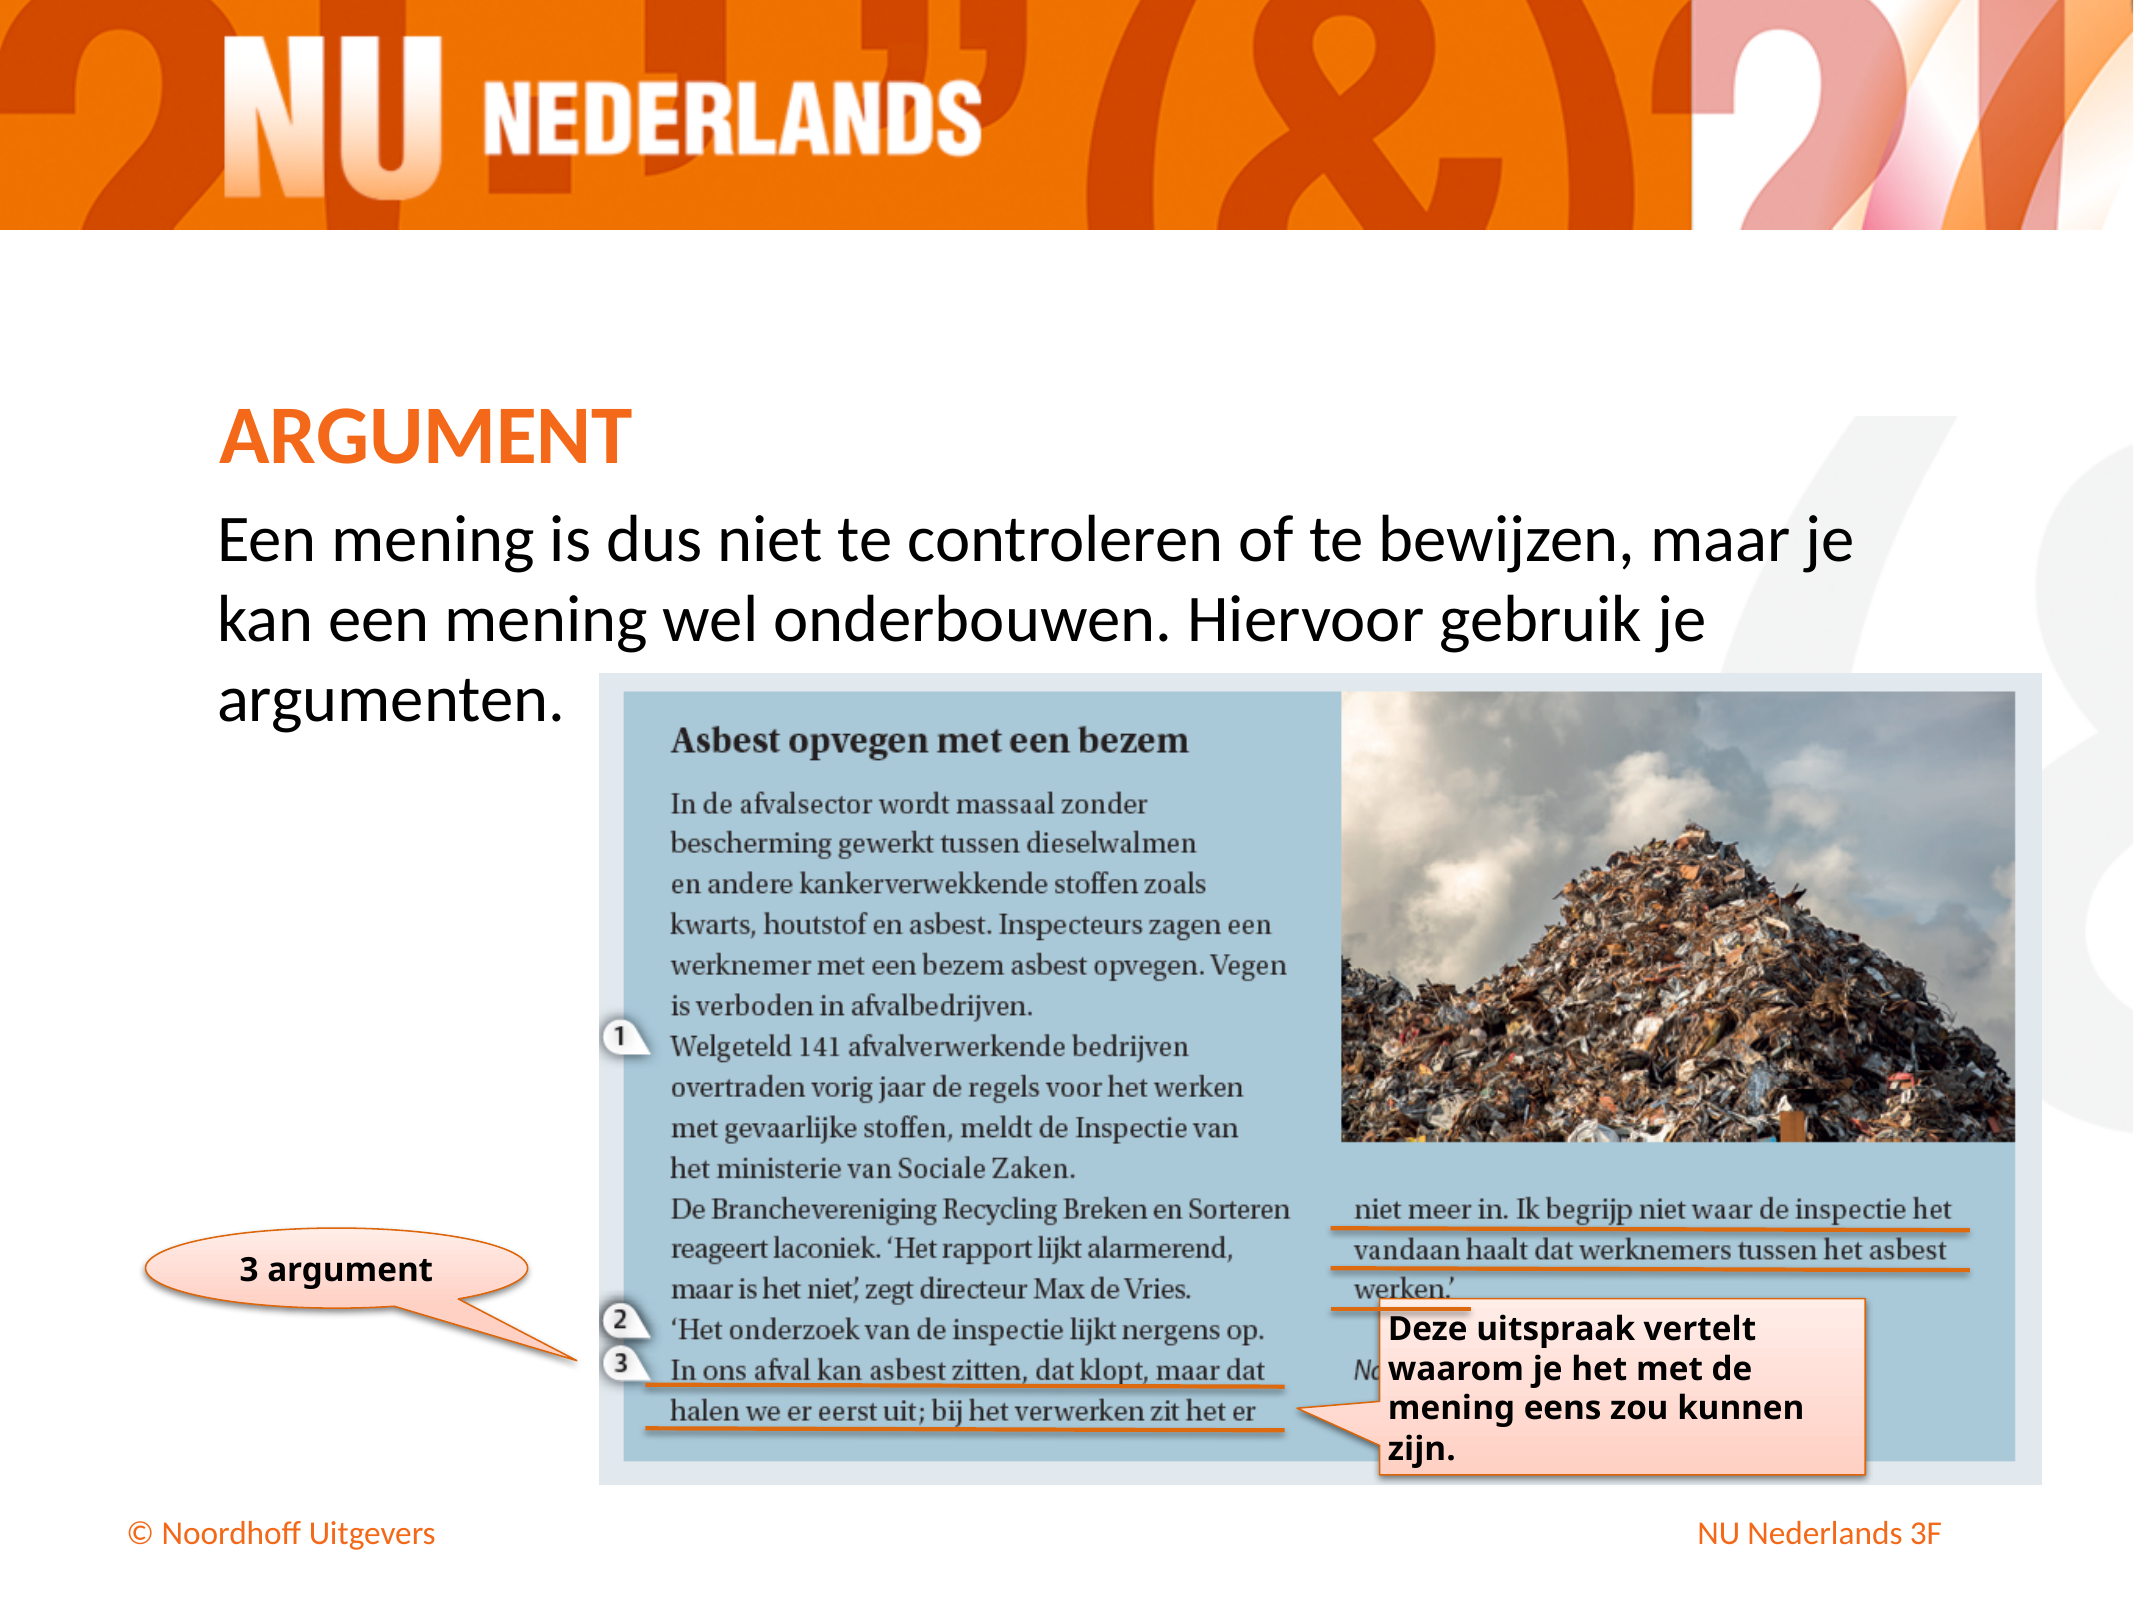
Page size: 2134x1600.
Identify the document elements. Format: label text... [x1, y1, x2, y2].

text_box ARGUMENT [219, 380, 634, 481]
text_box 3 argument [144, 1227, 578, 1362]
picture [0, 0, 2134, 230]
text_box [1330, 1227, 1971, 1231]
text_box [645, 1427, 1285, 1431]
list Een mening is dus niet te controleren of te bewijzen, maar je kan een mening wel onderbouwen. Hiervoor gebruik je argumenten. [216, 494, 1961, 1486]
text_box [1330, 1267, 1971, 1271]
list NU Nederlands 3F [1688, 1505, 1954, 1558]
picture [599, 416, 2134, 1485]
